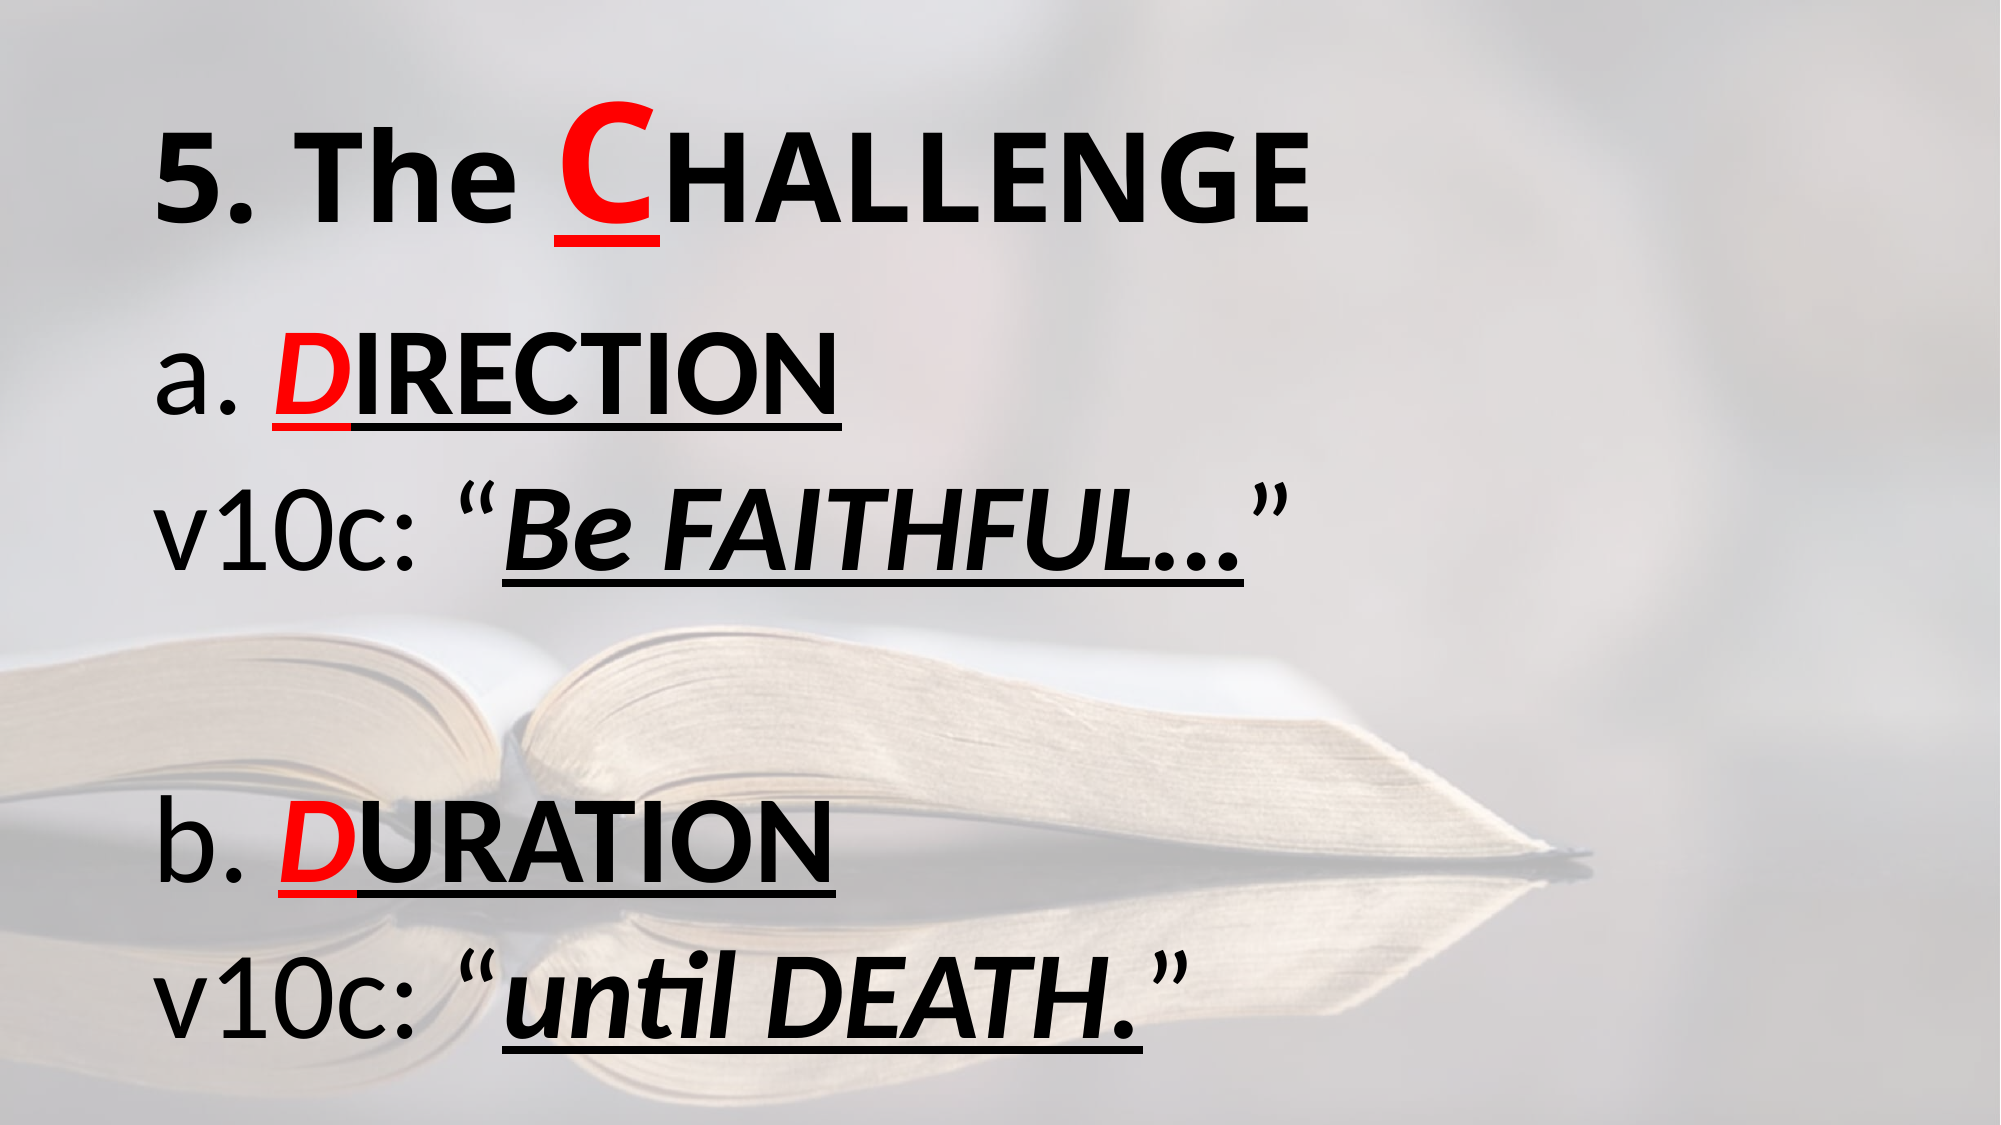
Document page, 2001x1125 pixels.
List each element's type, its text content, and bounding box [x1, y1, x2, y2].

list a. DIRECTION v10c: “Be FAITHFUL…” b. DURATION v10c: “until DEATH.” [137, 299, 1863, 1014]
title 5. The CHALLENGE [137, 59, 1863, 278]
